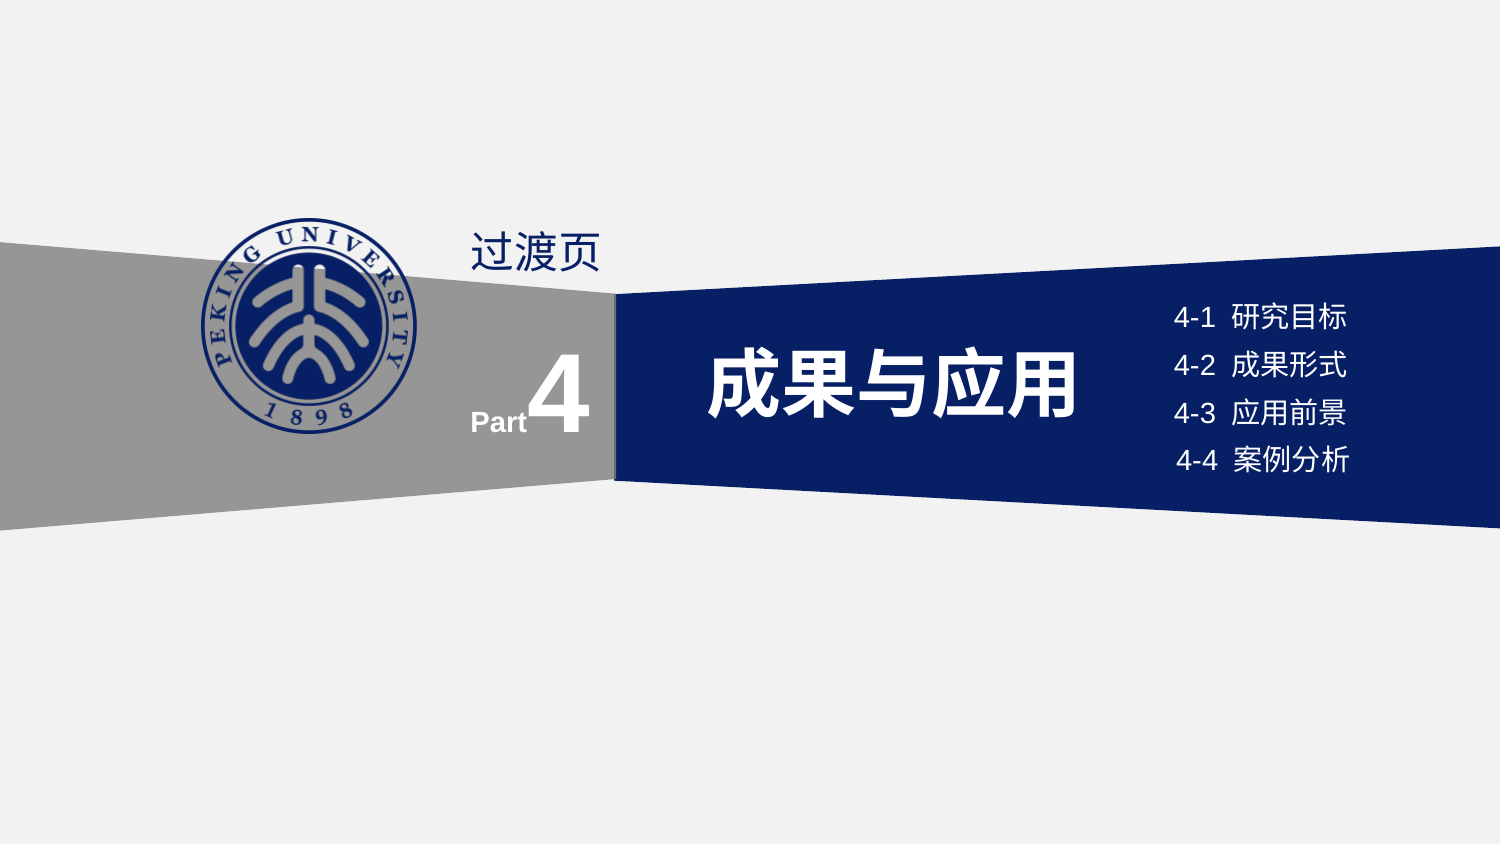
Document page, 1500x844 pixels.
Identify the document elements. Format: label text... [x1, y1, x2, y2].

text_box [0, 241, 618, 532]
text_box [613, 245, 1500, 530]
text_box 成果与应用 [695, 331, 1094, 433]
picture [201, 218, 417, 434]
text_box Part4 [459, 314, 602, 461]
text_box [1161, 290, 1363, 484]
text_box 过渡页 [459, 218, 614, 283]
